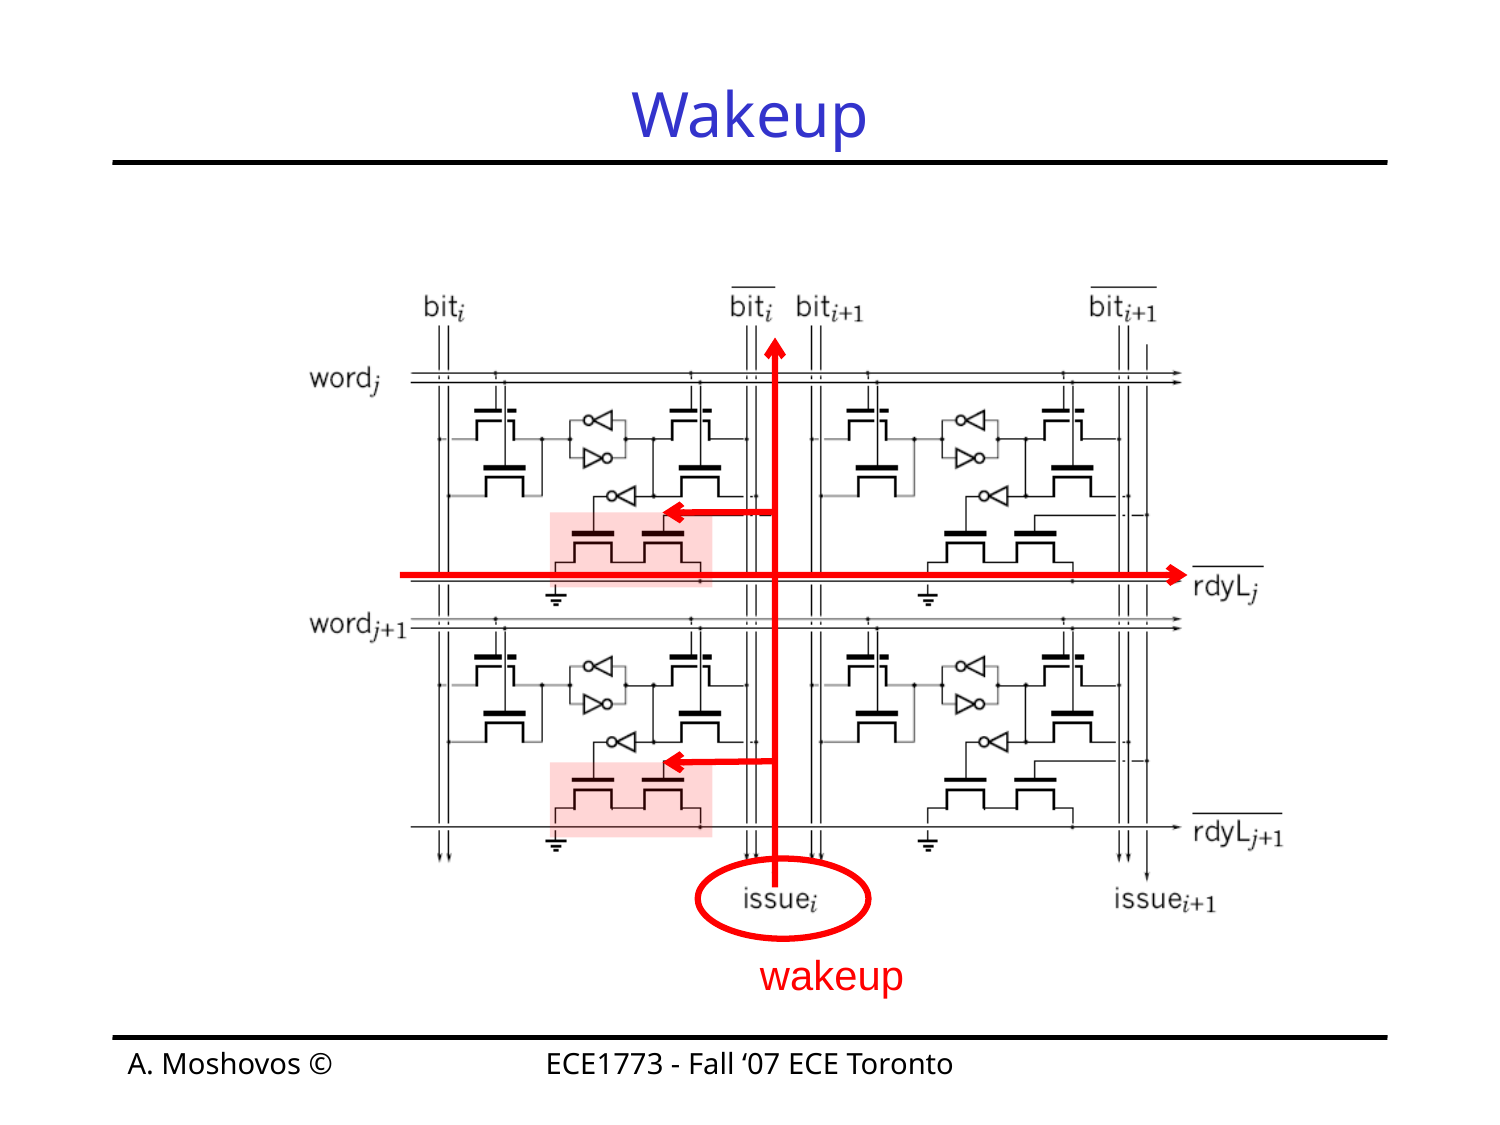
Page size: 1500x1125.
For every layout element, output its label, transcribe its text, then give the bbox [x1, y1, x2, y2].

slide_number A. Moshovos © [112, 1037, 426, 1101]
text_box wakeup [745, 941, 920, 1006]
footer ECE1773 - Fall ‘07 ECE Toronto [487, 1037, 1013, 1101]
picture [304, 279, 1288, 926]
title Wakeup [112, 62, 1388, 163]
text_box [739, 933, 828, 939]
